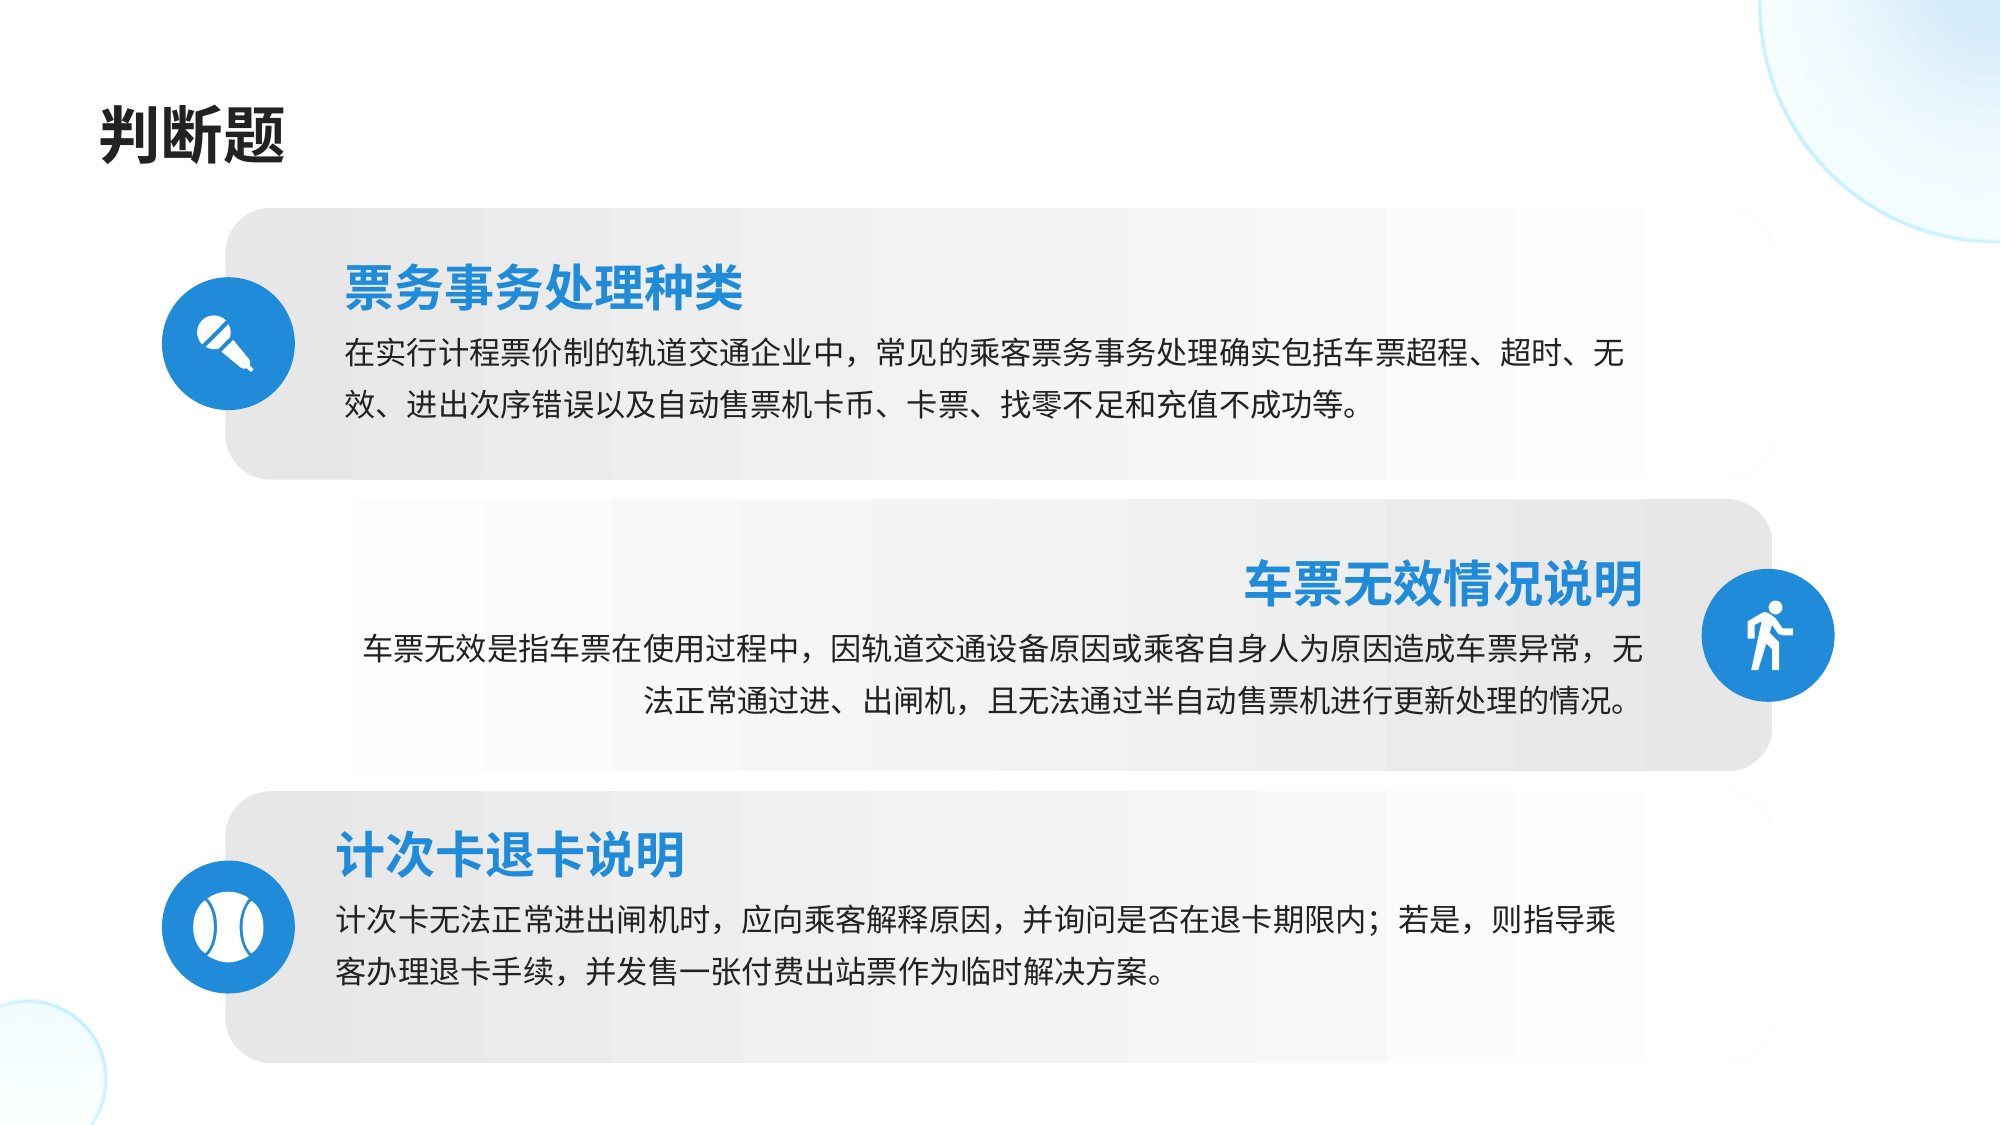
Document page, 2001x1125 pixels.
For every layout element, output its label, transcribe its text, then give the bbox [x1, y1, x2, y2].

text_box [161, 277, 295, 411]
text_box [193, 900, 214, 954]
text_box [242, 900, 264, 954]
text_box [1701, 568, 1835, 702]
text_box [161, 860, 295, 994]
picture [0, 0, 2001, 1125]
text_box [221, 339, 254, 372]
text_box [207, 891, 250, 963]
text_box 在实行计程票价制的轨道交通企业中，常见的乘客票务事务处理确实包括车票超程、超时、无效、进出次序错误以及自动售票机卡币、卡票、找零不足和充值不成功等。 [325, 308, 1672, 437]
text_box [225, 499, 1773, 772]
text_box 车票无效情况说明 [316, 529, 1663, 604]
text_box [1747, 600, 1793, 671]
text_box 车票无效是指车票在使用过程中，因轨道交通设备原因或乘客自身人为原因造成车票异常，无法正常通过进、出闸机，且无法通过半自动售票机进行更新处理的情况。 [316, 604, 1663, 734]
text_box 计次卡无法正常进出闸机时，应向乘客解释原因，并询问是否在退卡期限内；若是，则指导乘客办理退卡手续，并发售一张付费出站票作为临时解决方案。 [316, 876, 1663, 1005]
text_box [225, 207, 1773, 480]
text_box 票务事务处理种类 [325, 233, 1672, 308]
text_box 判断题 [78, 43, 1922, 194]
text_box [225, 791, 1773, 1063]
text_box [205, 324, 231, 350]
text_box 计次卡退卡说明 [316, 800, 1663, 876]
text_box [197, 315, 227, 345]
